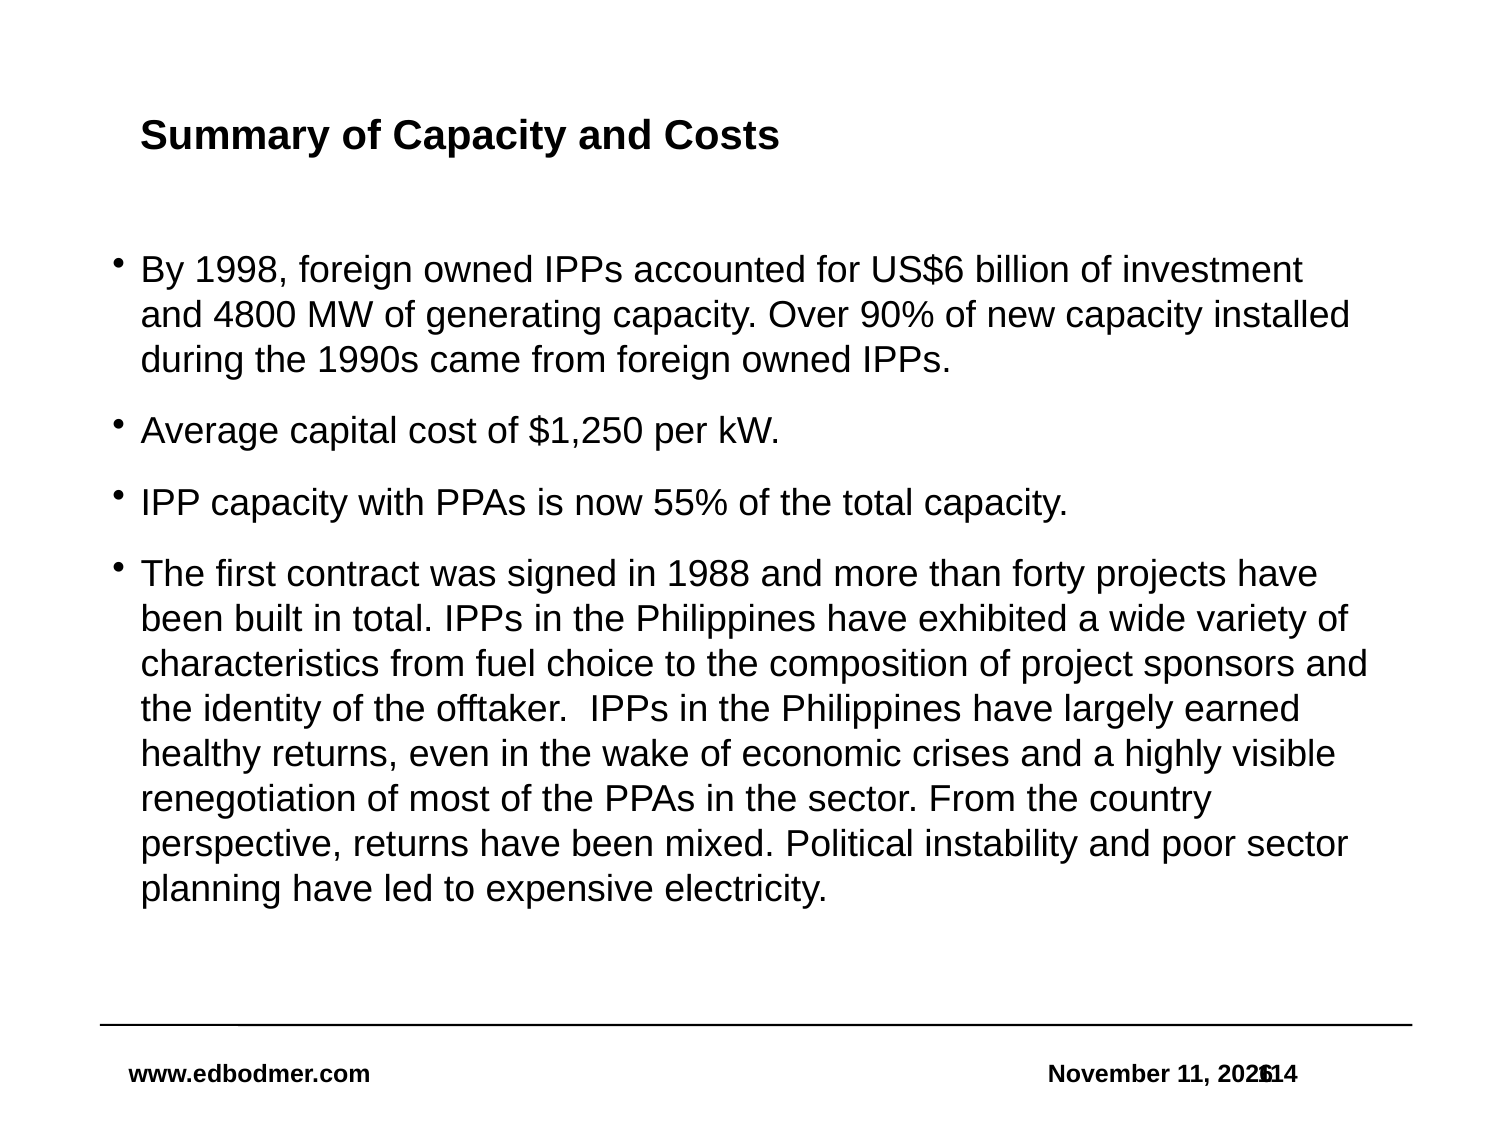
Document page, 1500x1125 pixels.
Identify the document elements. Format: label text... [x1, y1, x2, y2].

list By 1998, foreign owned IPPs accounted for US$6 billion of investment and 4800 MW of generating capacity. Over 90% of new capacity installed during the 1990s came from foreign owned IPPs. Average capital cost of $1,250 per kW. IPP capacity with PPAs is now 55% of the total capacity. The first contract was signed in 1988 and more than forty projects have been built in total. IPPs in the Philippines have exhibited a wide variety of characteristics from fuel choice to the composition of project sponsors and the identity of the offtaker. IPPs in the Philippines have largely earned healthy returns, even in the wake of economic crises and a highly visible renegotiation of most of the PPAs in the sector. From the country perspective, returns have been mixed. Political instability and poor sector planning have led to expensive electricity. [87, 237, 1388, 1013]
title Summary of Capacity and Costs [124, 99, 1288, 226]
